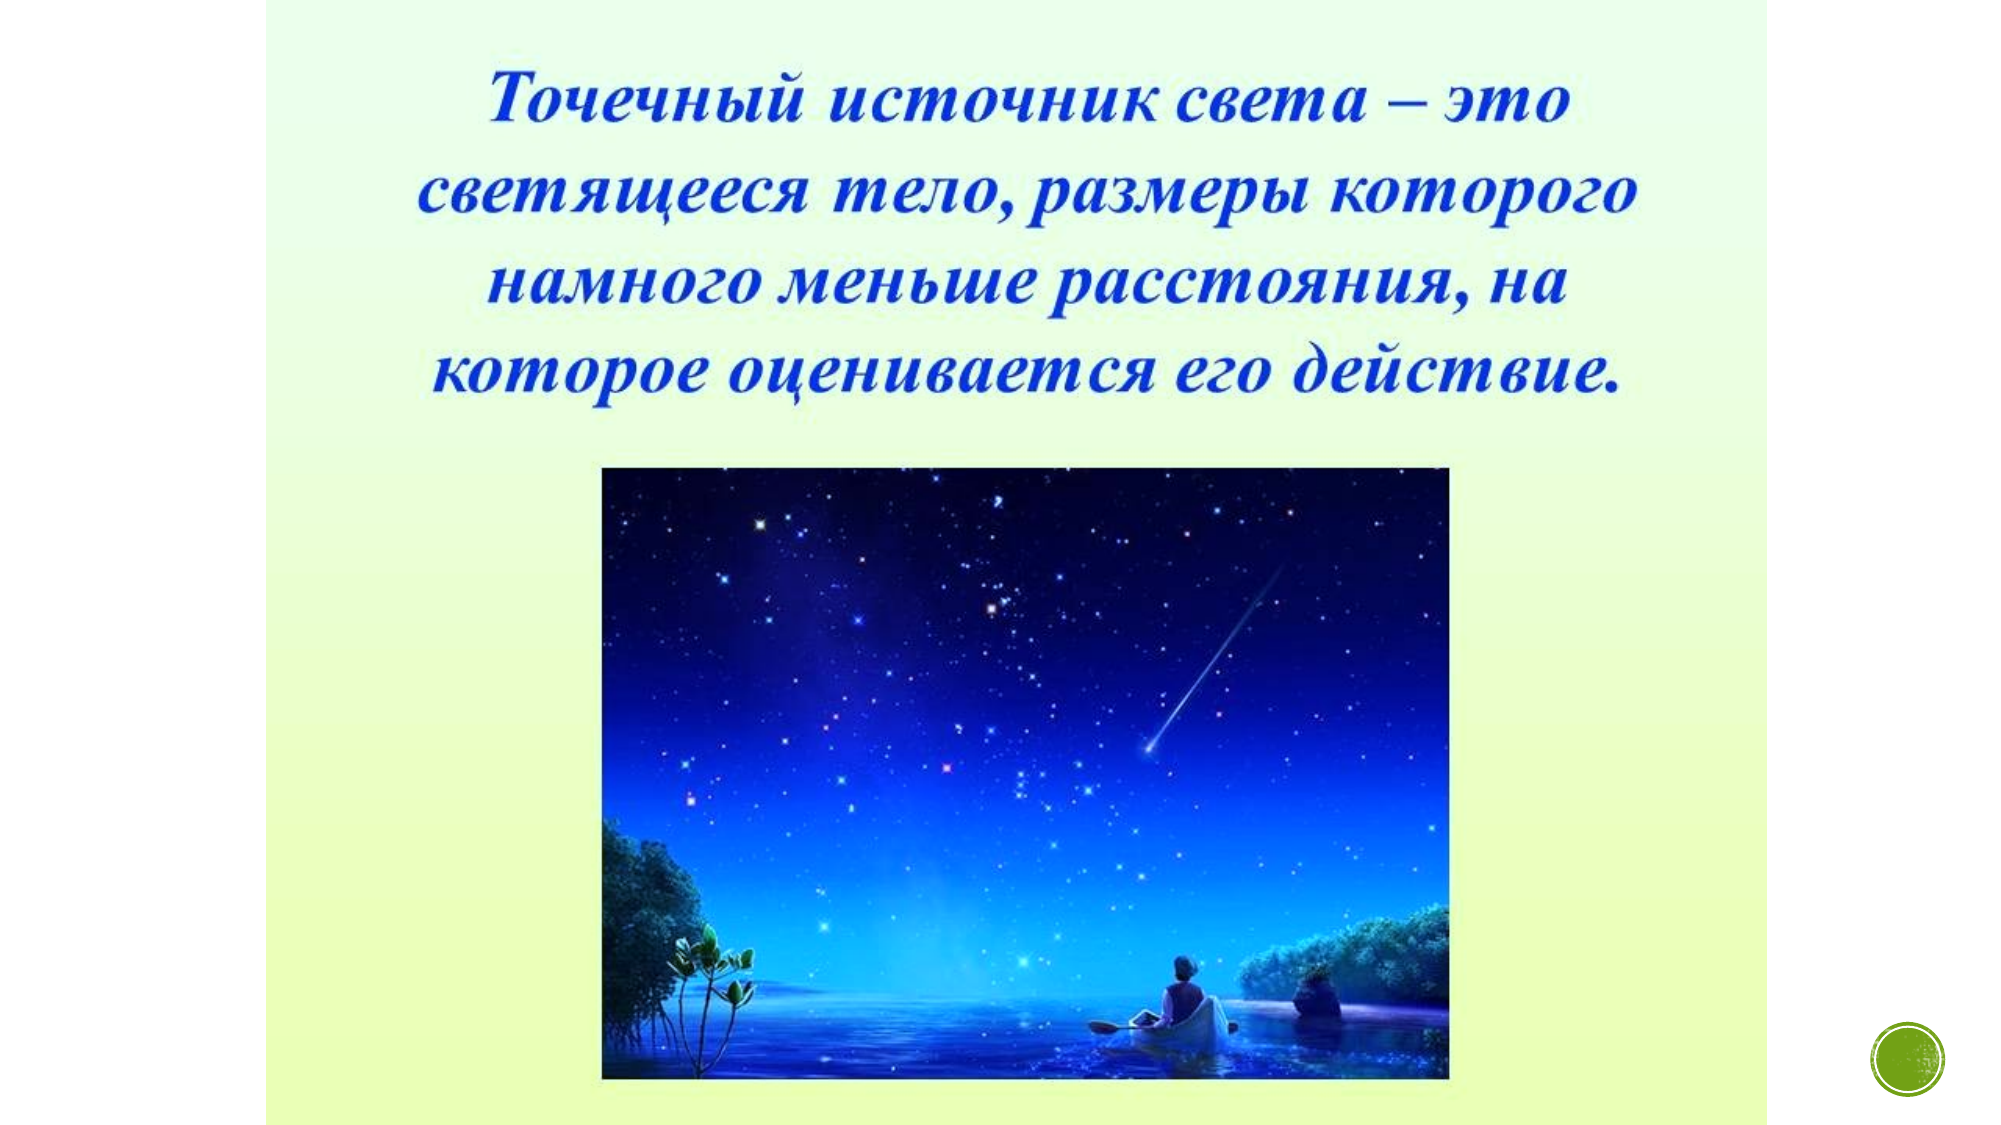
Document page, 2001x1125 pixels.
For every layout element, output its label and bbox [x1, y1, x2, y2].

picture [266, 0, 1767, 1125]
